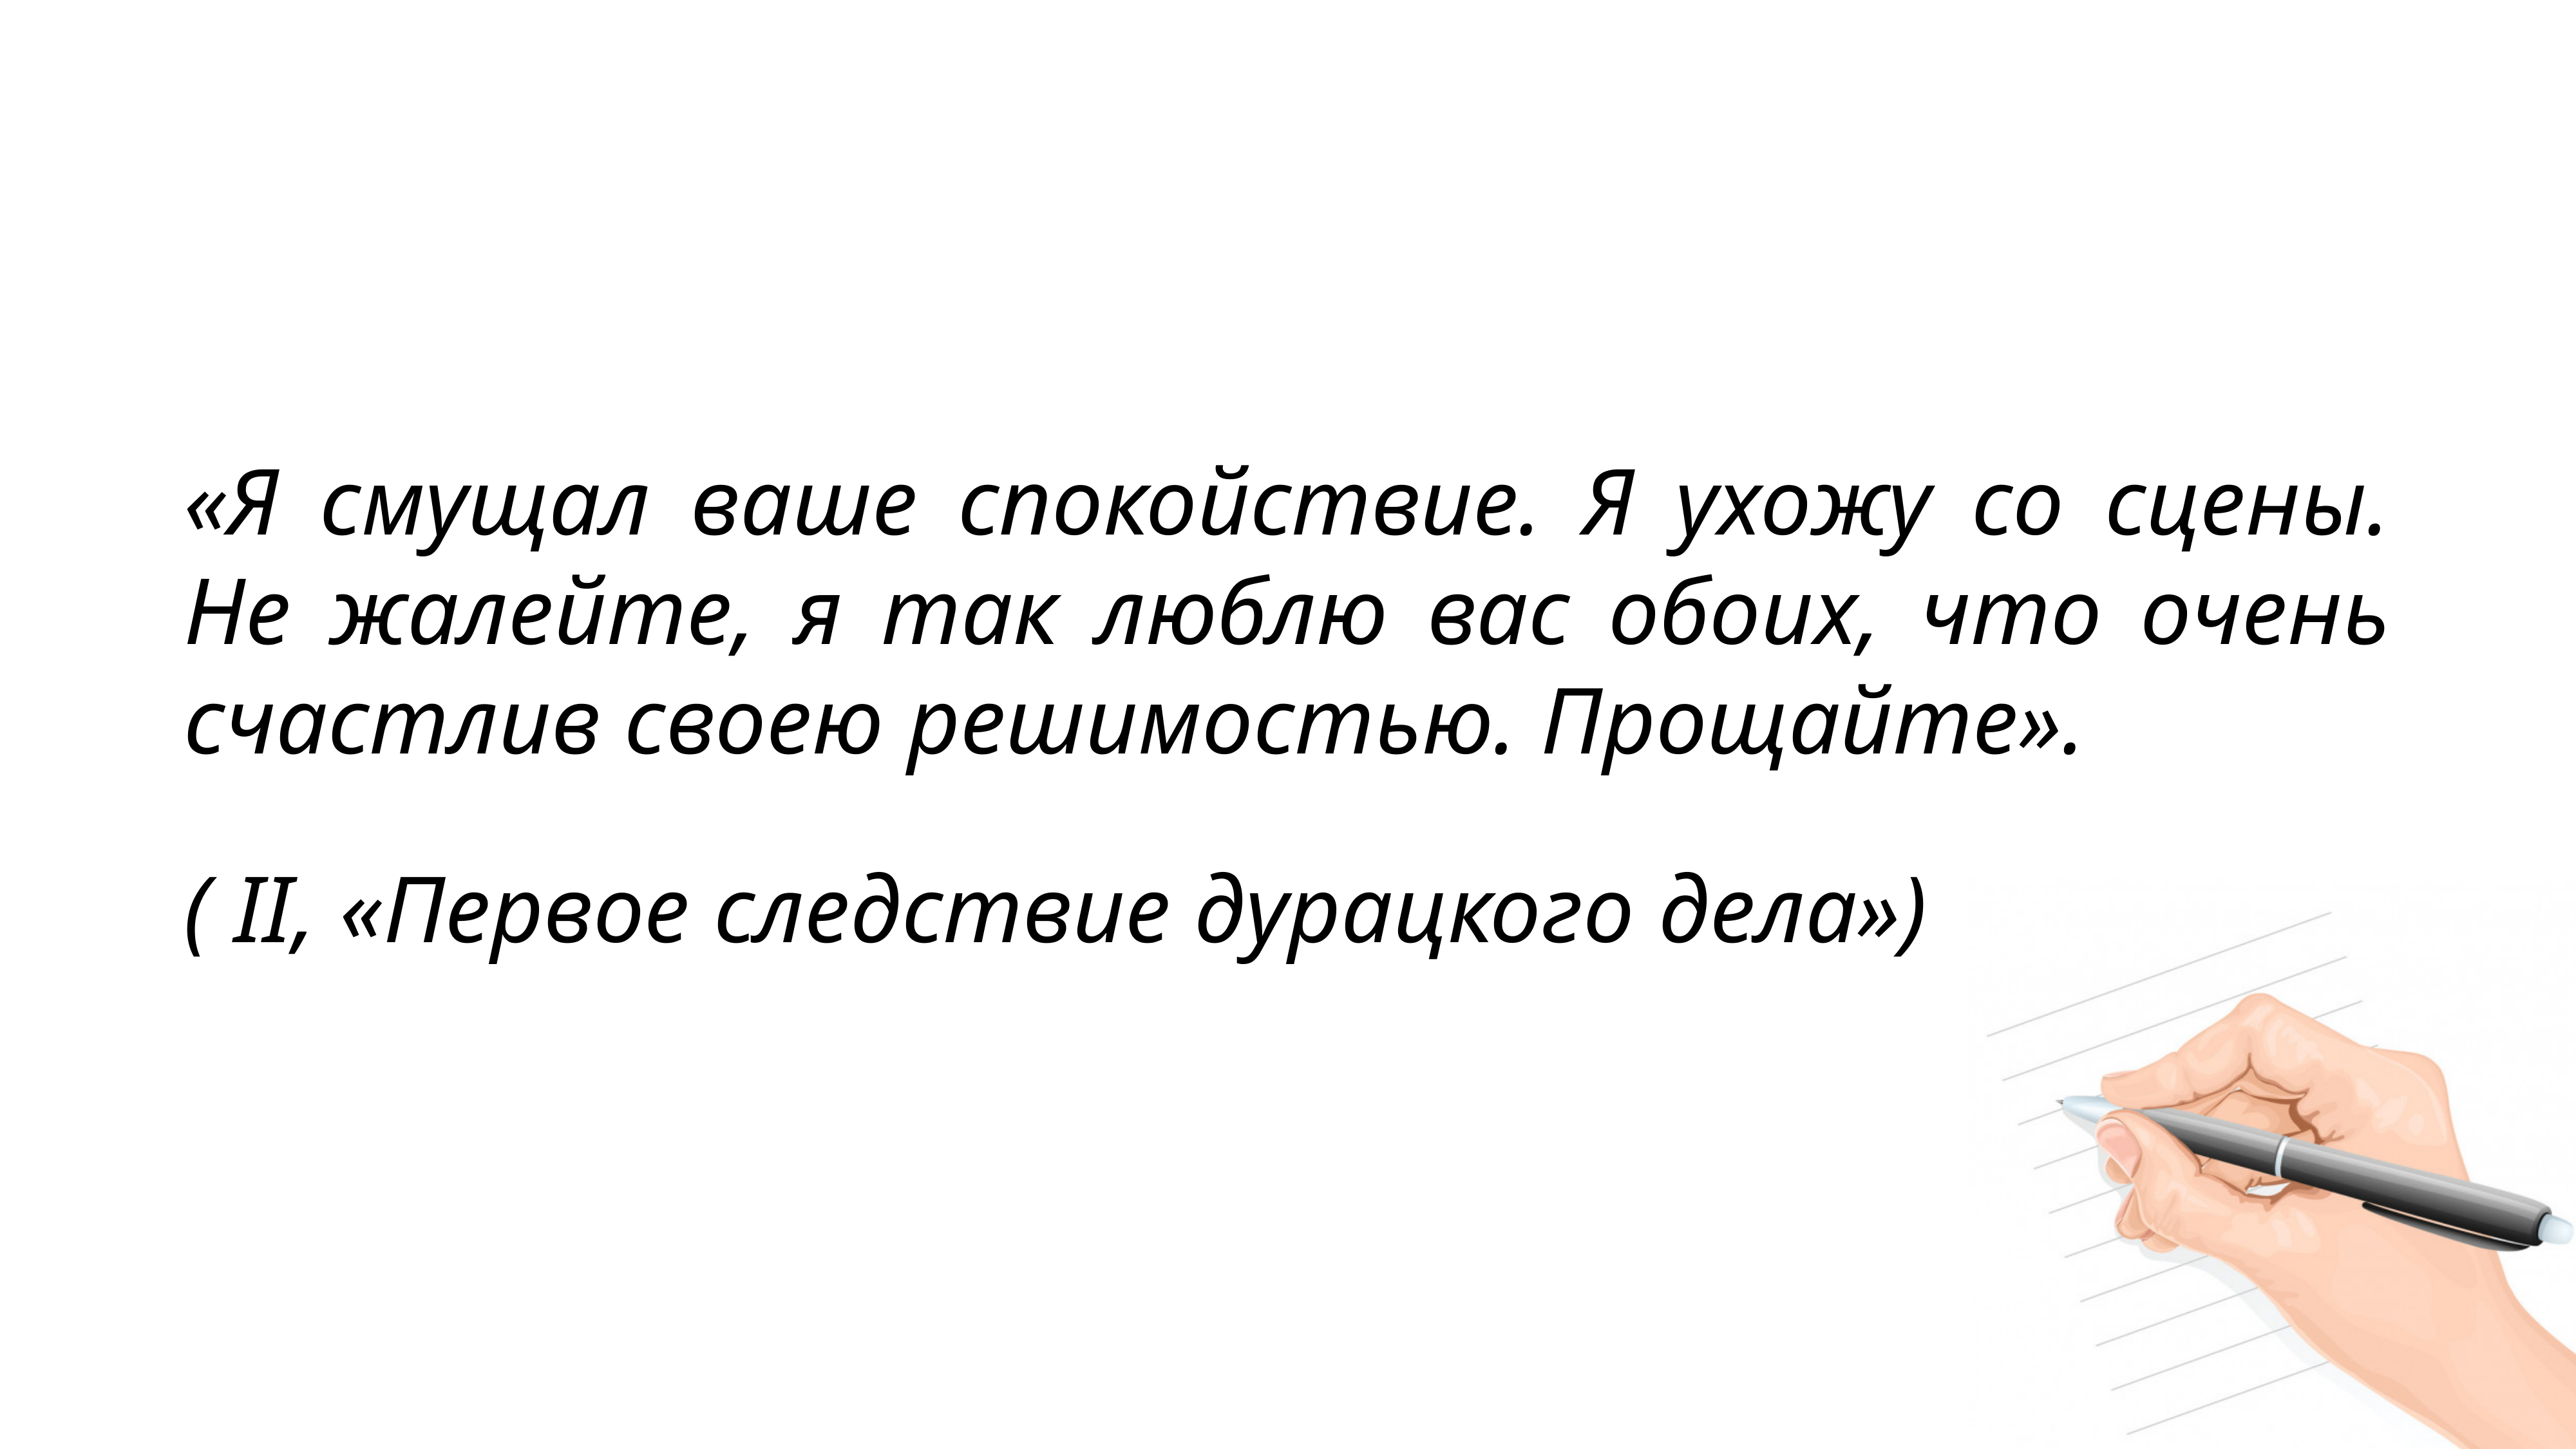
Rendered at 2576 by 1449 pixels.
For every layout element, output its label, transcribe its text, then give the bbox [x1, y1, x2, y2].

picture [1967, 876, 2576, 1449]
list «Я смущал ваше спокойствие. Я ухожу со сцены. Не жалейте, я так люблю вас обоих, что очень счастлив своею решимостью. Прощайте». ( II, «Первое следствие дурацкого дела») [178, 165, 2398, 1240]
